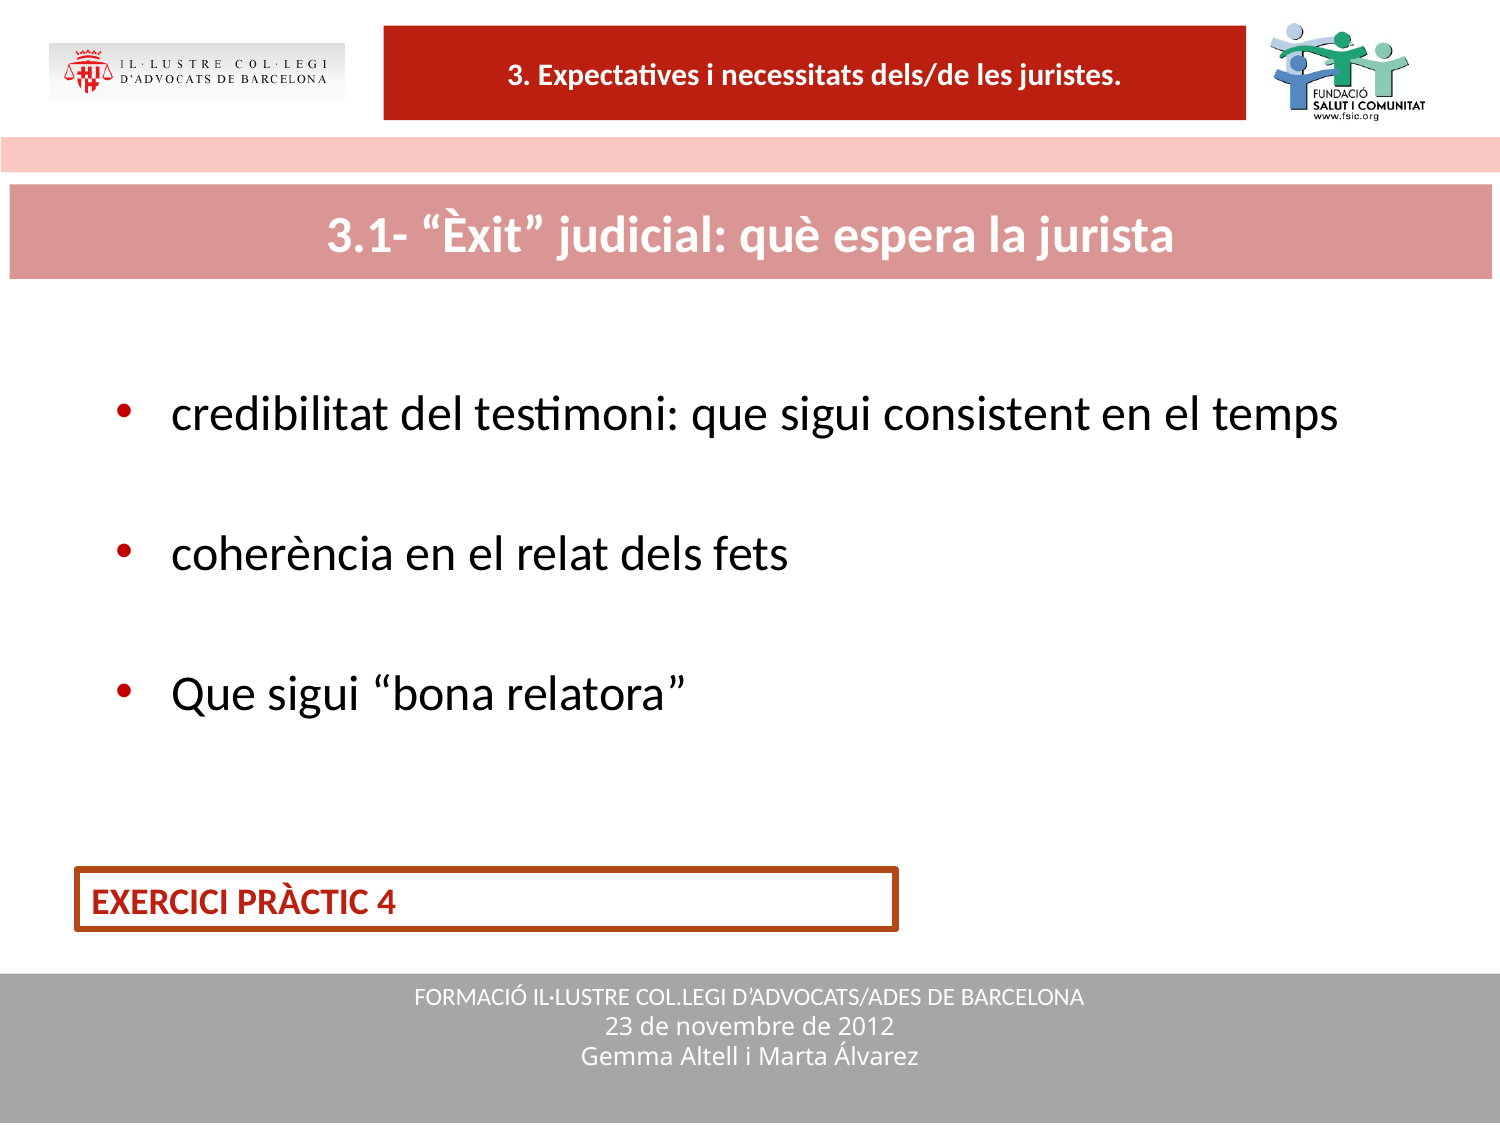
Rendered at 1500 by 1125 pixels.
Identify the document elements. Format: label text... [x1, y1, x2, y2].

text_box 3. Expectatives i necessitats dels/de les juristes. [383, 25, 1247, 121]
picture [48, 43, 346, 101]
text_box EXERCICI PRÀCTIC 4 [76, 869, 896, 930]
text_box [0, 137, 1500, 173]
picture [1269, 22, 1425, 121]
title 3.1- “Èxit” judicial: què espera la jurista [9, 184, 1493, 279]
list credibilitat del testimoni: que sigui consistent en el temps coherència en el relat dels fets Que sigui “bona relatora” [100, 302, 1451, 799]
text_box FORMACIÓ IL·LUSTRE COL.LEGI D’ADVOCATS/ADES DE BARCELONA 23 de novembre de 2012 Gemma Altell i Marta Álvarez [0, 973, 1500, 1124]
